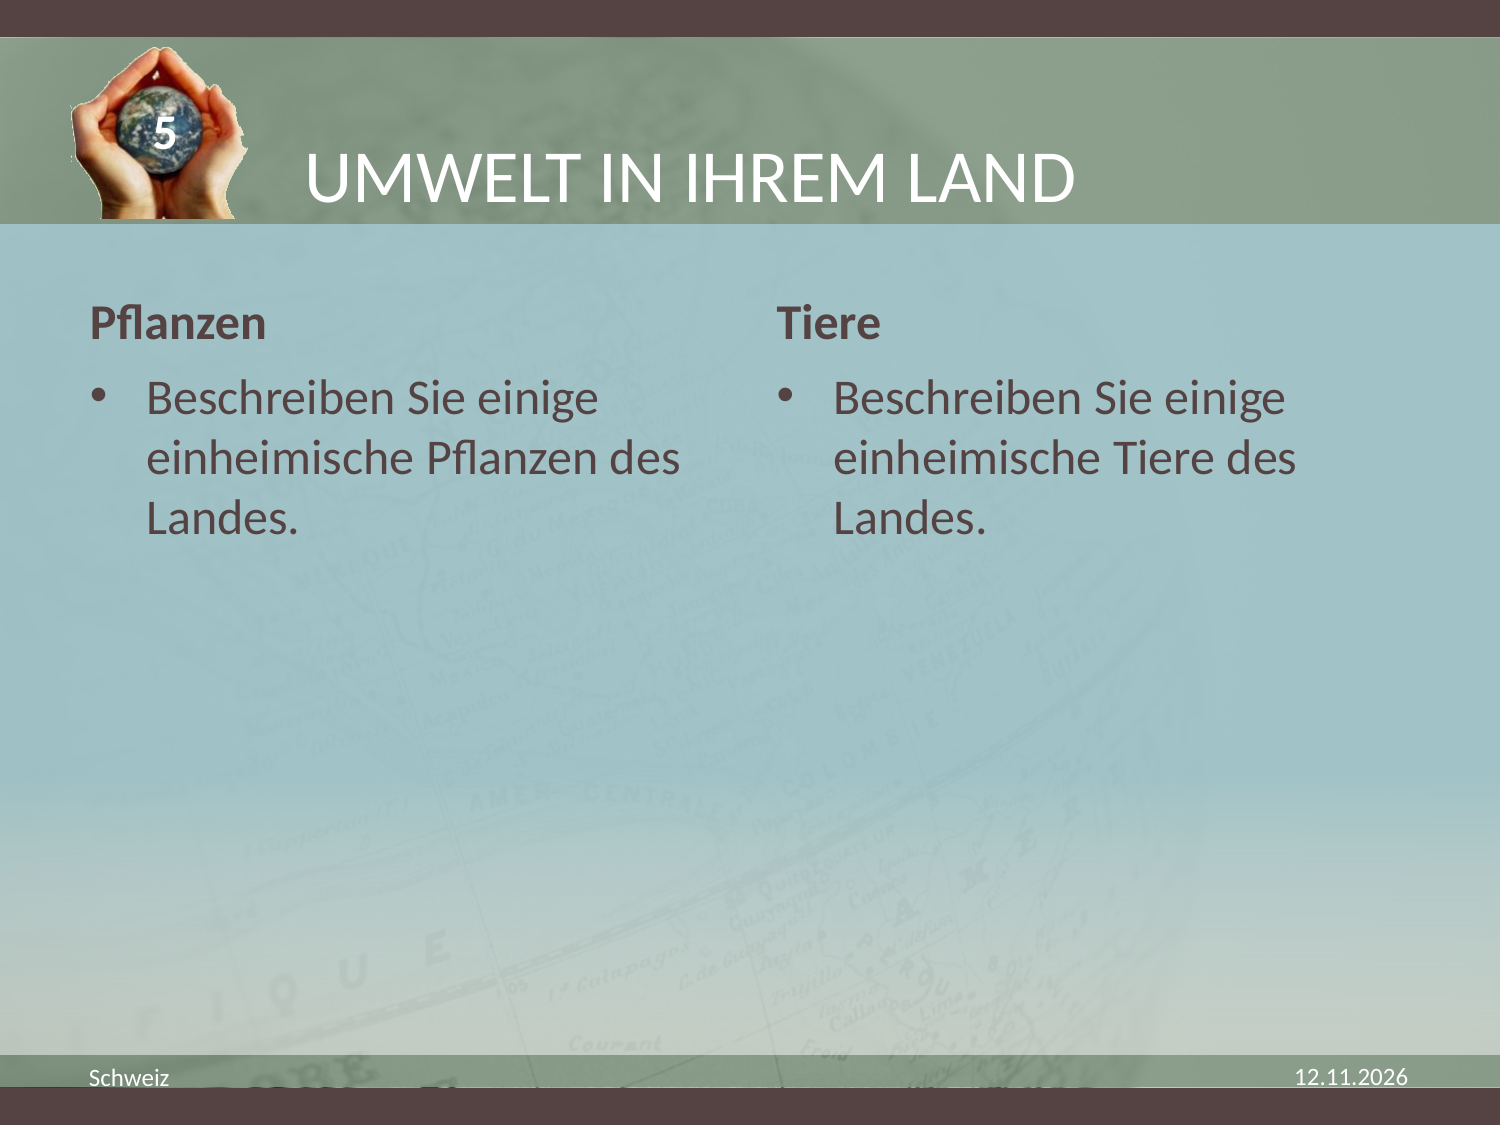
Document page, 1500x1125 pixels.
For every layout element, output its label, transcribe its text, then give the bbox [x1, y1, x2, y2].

footer Schweiz [74, 1046, 550, 1107]
list Beschreiben Sie einige einheimische Tiere des Landes. [761, 356, 1425, 1005]
title Umwelt in Ihrem Land [289, 37, 1425, 225]
list Pflanzen [75, 251, 738, 356]
picture [70, 41, 248, 219]
list Tiere [761, 251, 1425, 356]
slide_number 5 [100, 99, 231, 160]
list Beschreiben Sie einige einheimische Pflanzen des Landes. [75, 356, 738, 1005]
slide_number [1073, 1045, 1424, 1106]
